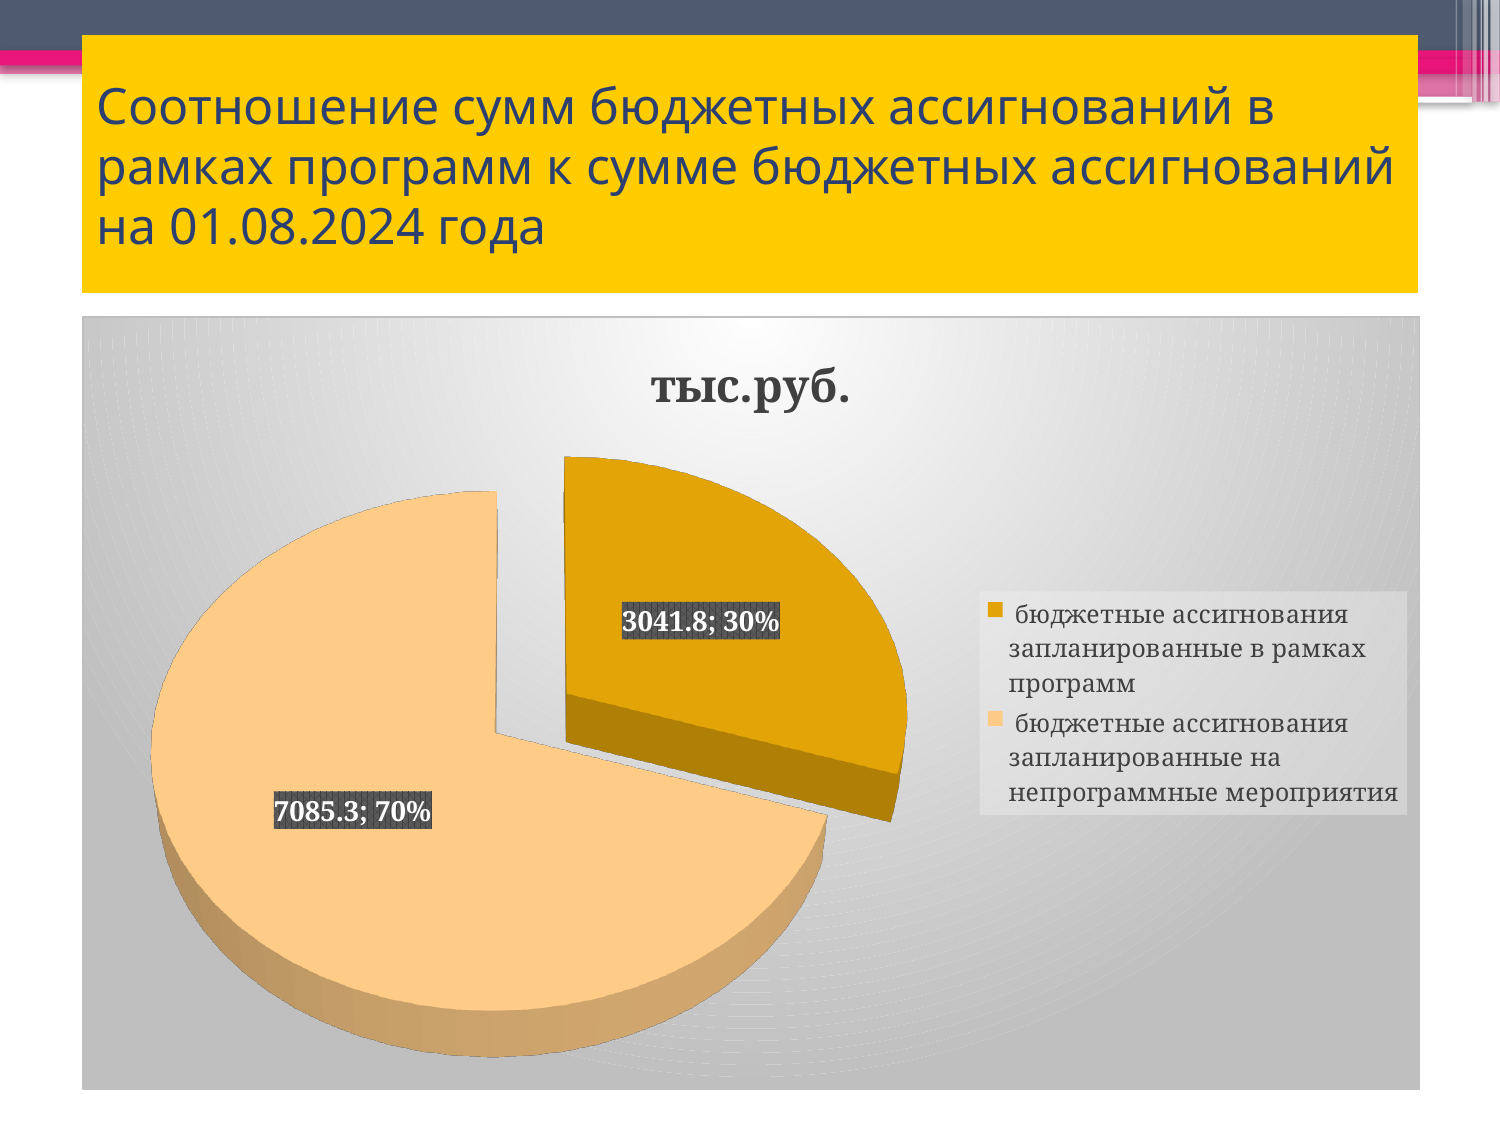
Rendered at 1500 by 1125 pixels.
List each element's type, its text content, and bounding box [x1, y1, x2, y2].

chart [81, 316, 1421, 1091]
title Соотношение сумм бюджетных ассигнований в рамках программ к сумме бюджетных ассигнований на 01.08.2024 года [82, 35, 1418, 293]
